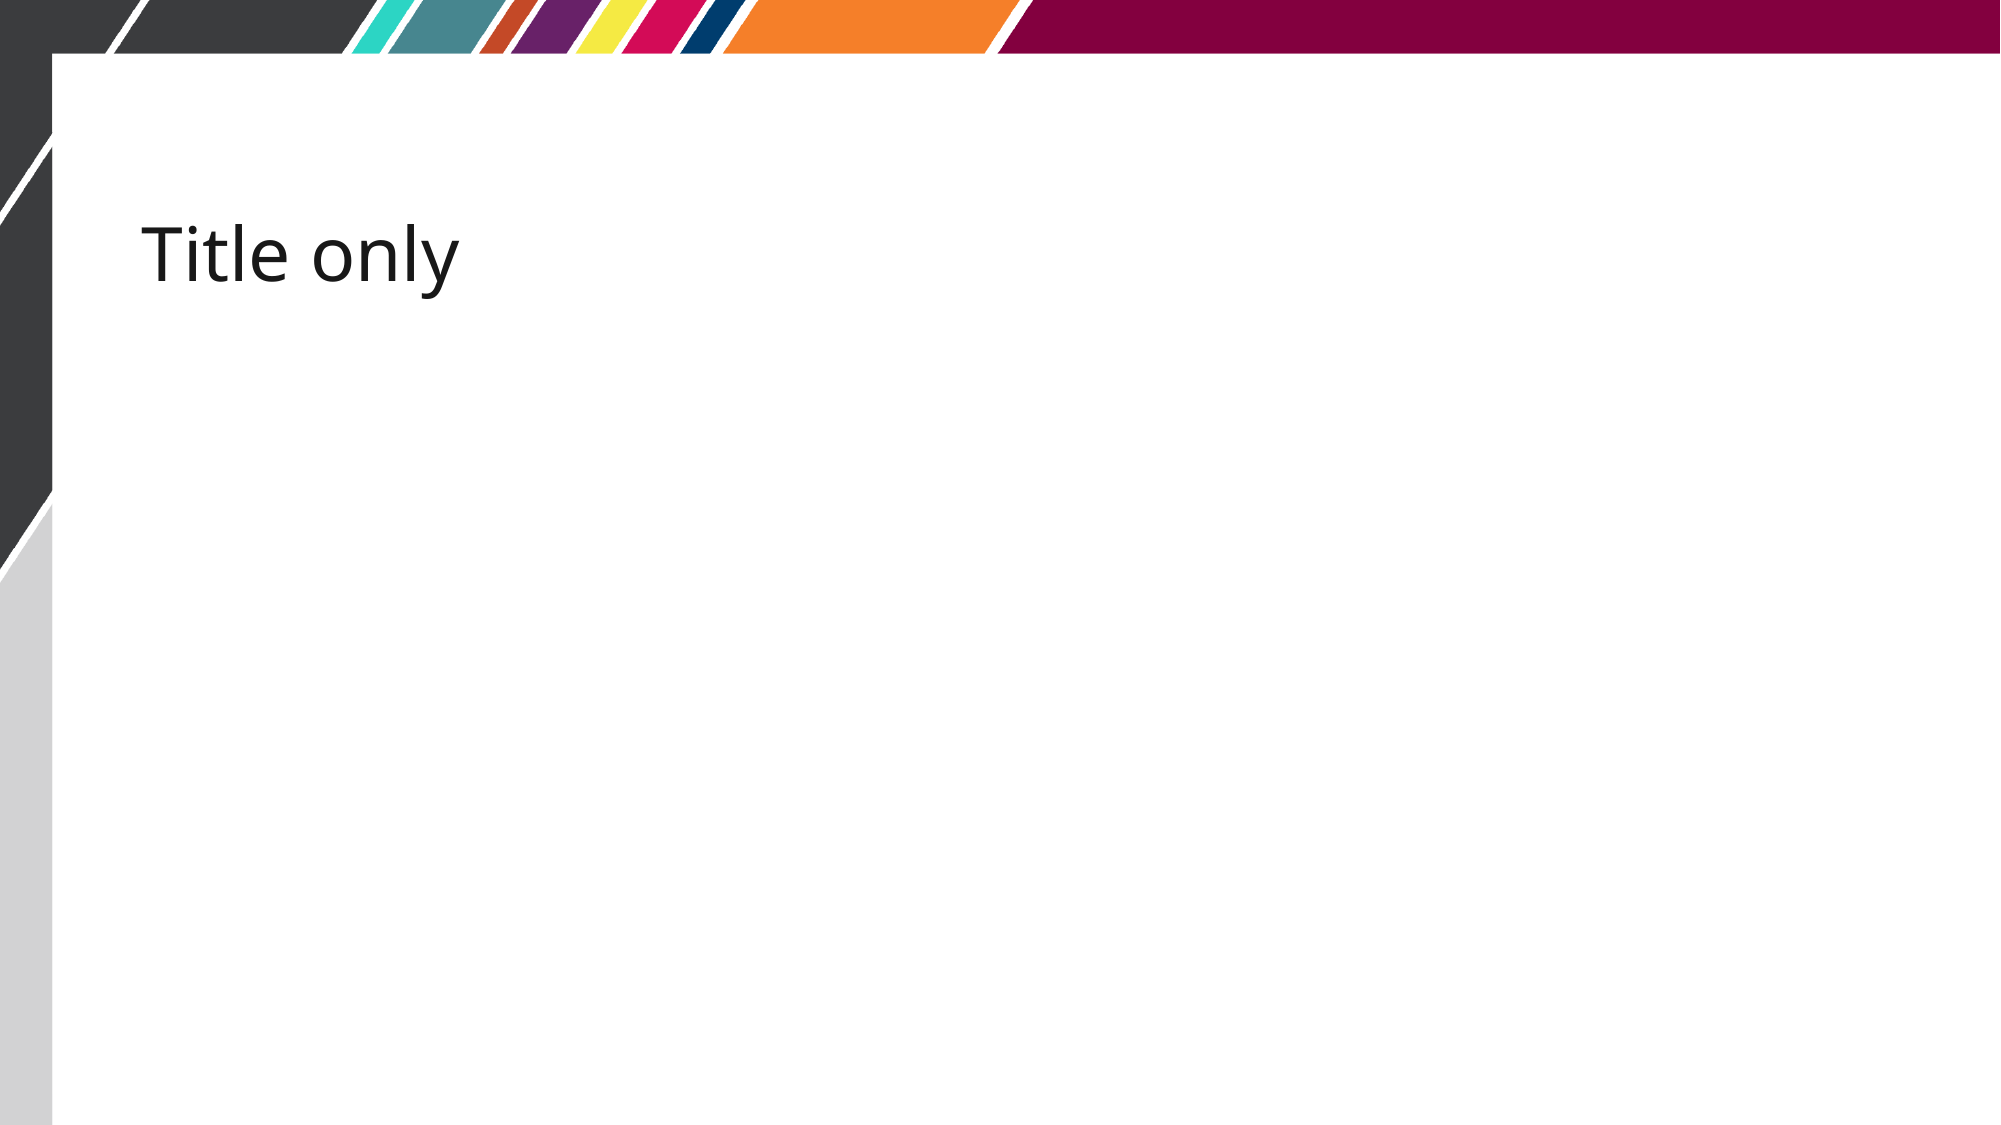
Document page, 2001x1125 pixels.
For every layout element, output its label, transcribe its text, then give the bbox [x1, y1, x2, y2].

title Title only [141, 205, 634, 804]
picture [0, 0, 2000, 1125]
